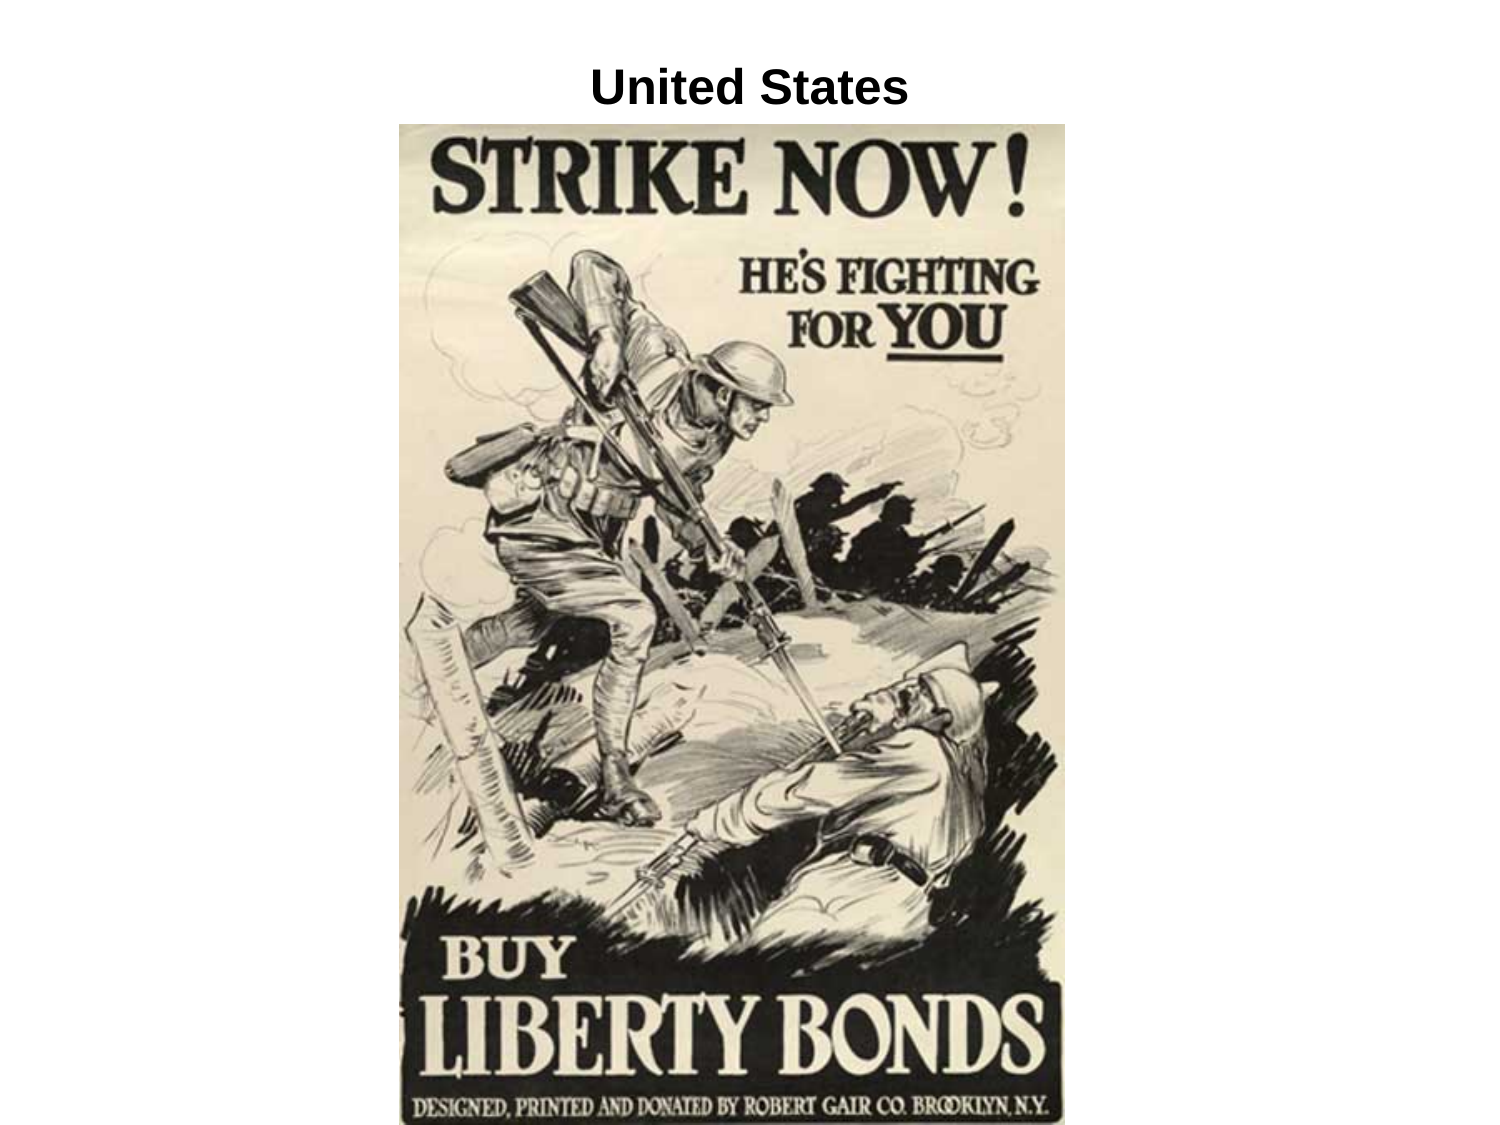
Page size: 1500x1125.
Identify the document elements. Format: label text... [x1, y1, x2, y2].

title United States [74, 44, 1426, 126]
picture [399, 124, 1065, 1125]
